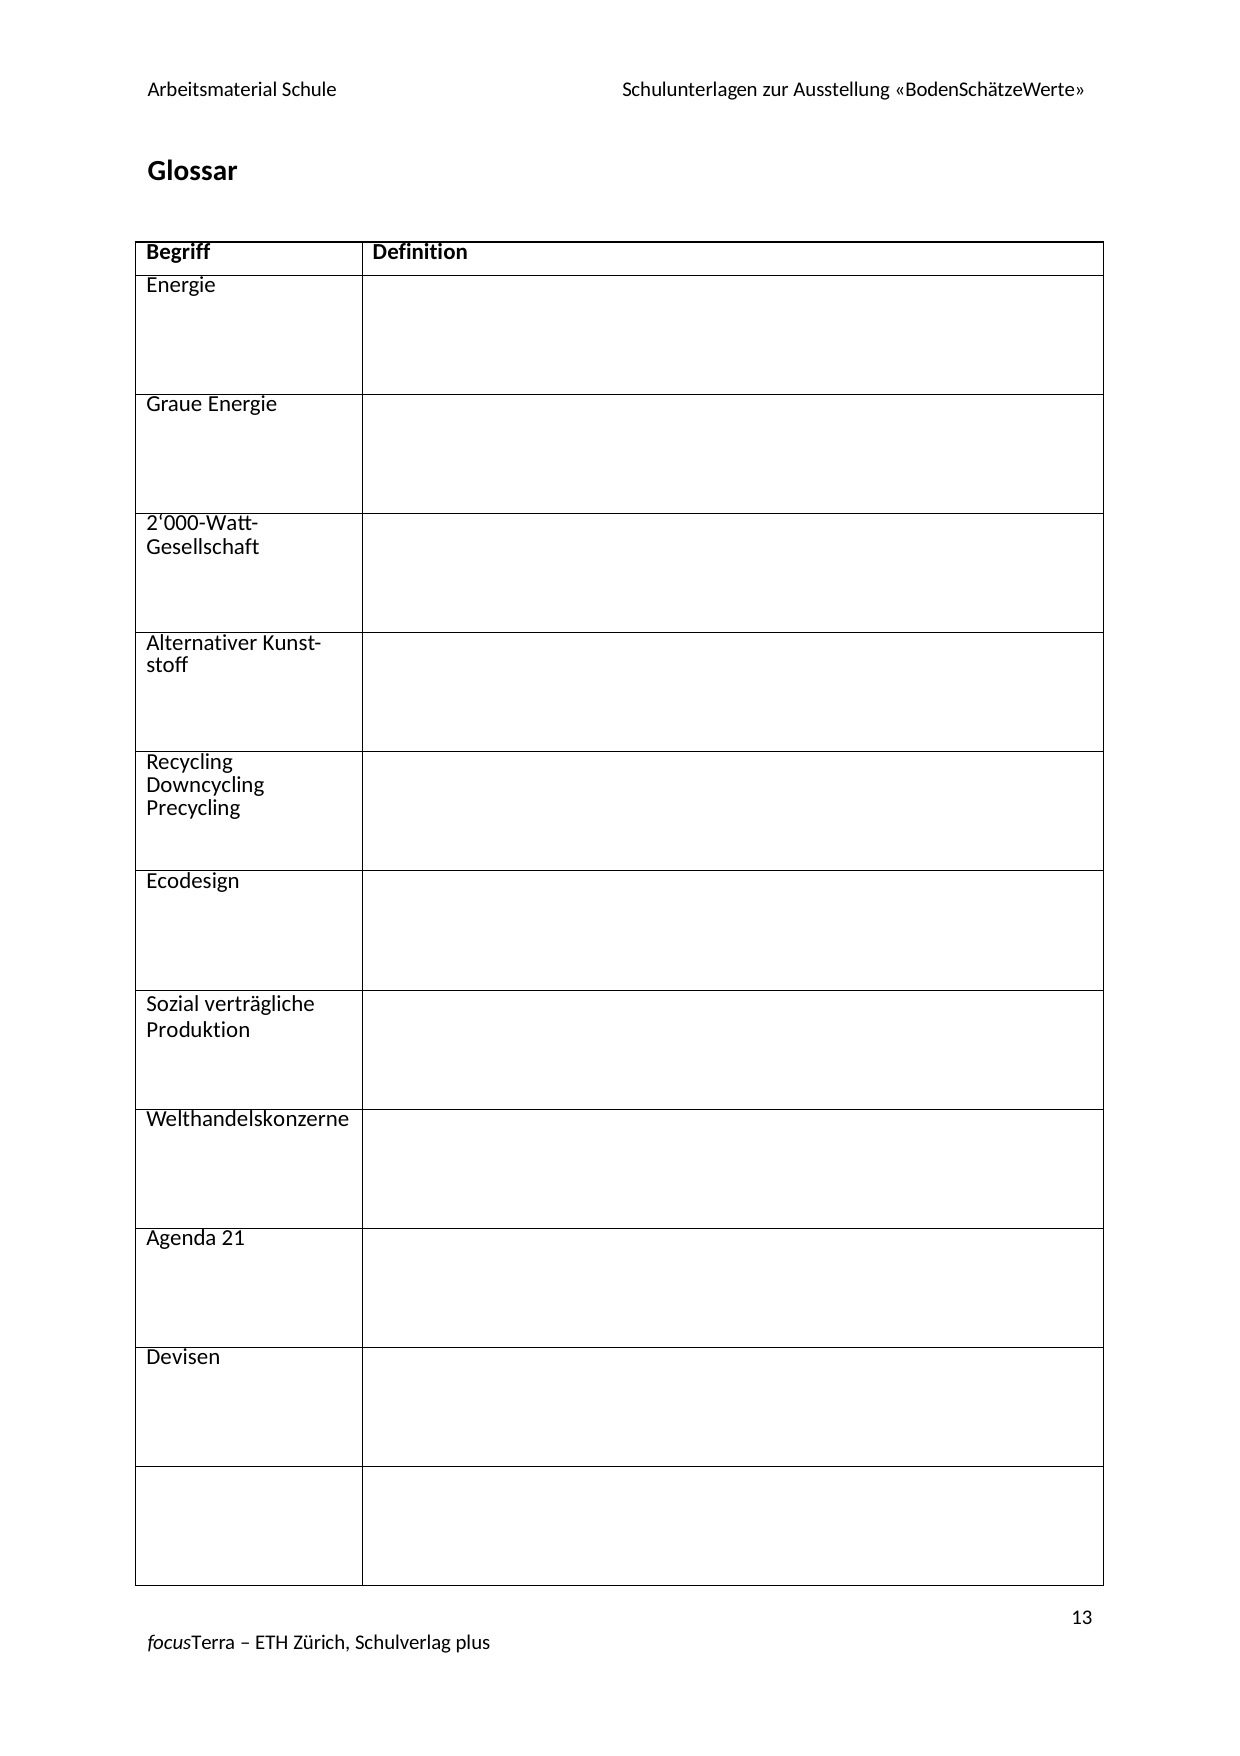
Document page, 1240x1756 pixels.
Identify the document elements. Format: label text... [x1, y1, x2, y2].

table_cell Welthandelskonzerne [136, 1110, 362, 1228]
table_cell [363, 1229, 1103, 1347]
table_cell [363, 395, 1103, 513]
table_cell Ecodesign [136, 871, 362, 990]
table_cell [363, 752, 1103, 870]
table_header Begriff [136, 243, 362, 275]
slide_number 13 [1067, 1603, 1097, 1756]
table_cell Sozial verträgliche Produktion [136, 991, 362, 1109]
text_box Schulunterlagen zur Ausstellung «BodenSchätzeWerte» [620, 75, 1095, 101]
table_cell Devisen [136, 1348, 362, 1466]
table_cell [363, 1348, 1103, 1466]
table_cell [363, 633, 1103, 751]
table_header Definition [363, 243, 1103, 275]
table_cell Energie [136, 276, 362, 394]
footer focusTerra – ETH Zürich, Schulverlag plus [145, 1628, 496, 1756]
text_box Arbeitsmaterial Schule [145, 75, 341, 101]
table_cell [363, 514, 1103, 632]
table_cell [136, 1467, 362, 1585]
table_cell [363, 276, 1103, 394]
text_box Glossar [145, 151, 240, 187]
table_cell [363, 871, 1103, 990]
table_cell 2‘000-Watt- Gesellschaft [136, 514, 362, 632]
table_cell Agenda 21 [136, 1229, 362, 1347]
table_cell Graue Energie [136, 395, 362, 513]
table_cell [363, 991, 1103, 1109]
table_cell Recycling Downcycling Precycling [136, 752, 362, 870]
table_cell [363, 1110, 1103, 1228]
table_cell [363, 1467, 1103, 1585]
table_cell Alternativer Kunst- stoff [136, 633, 362, 751]
